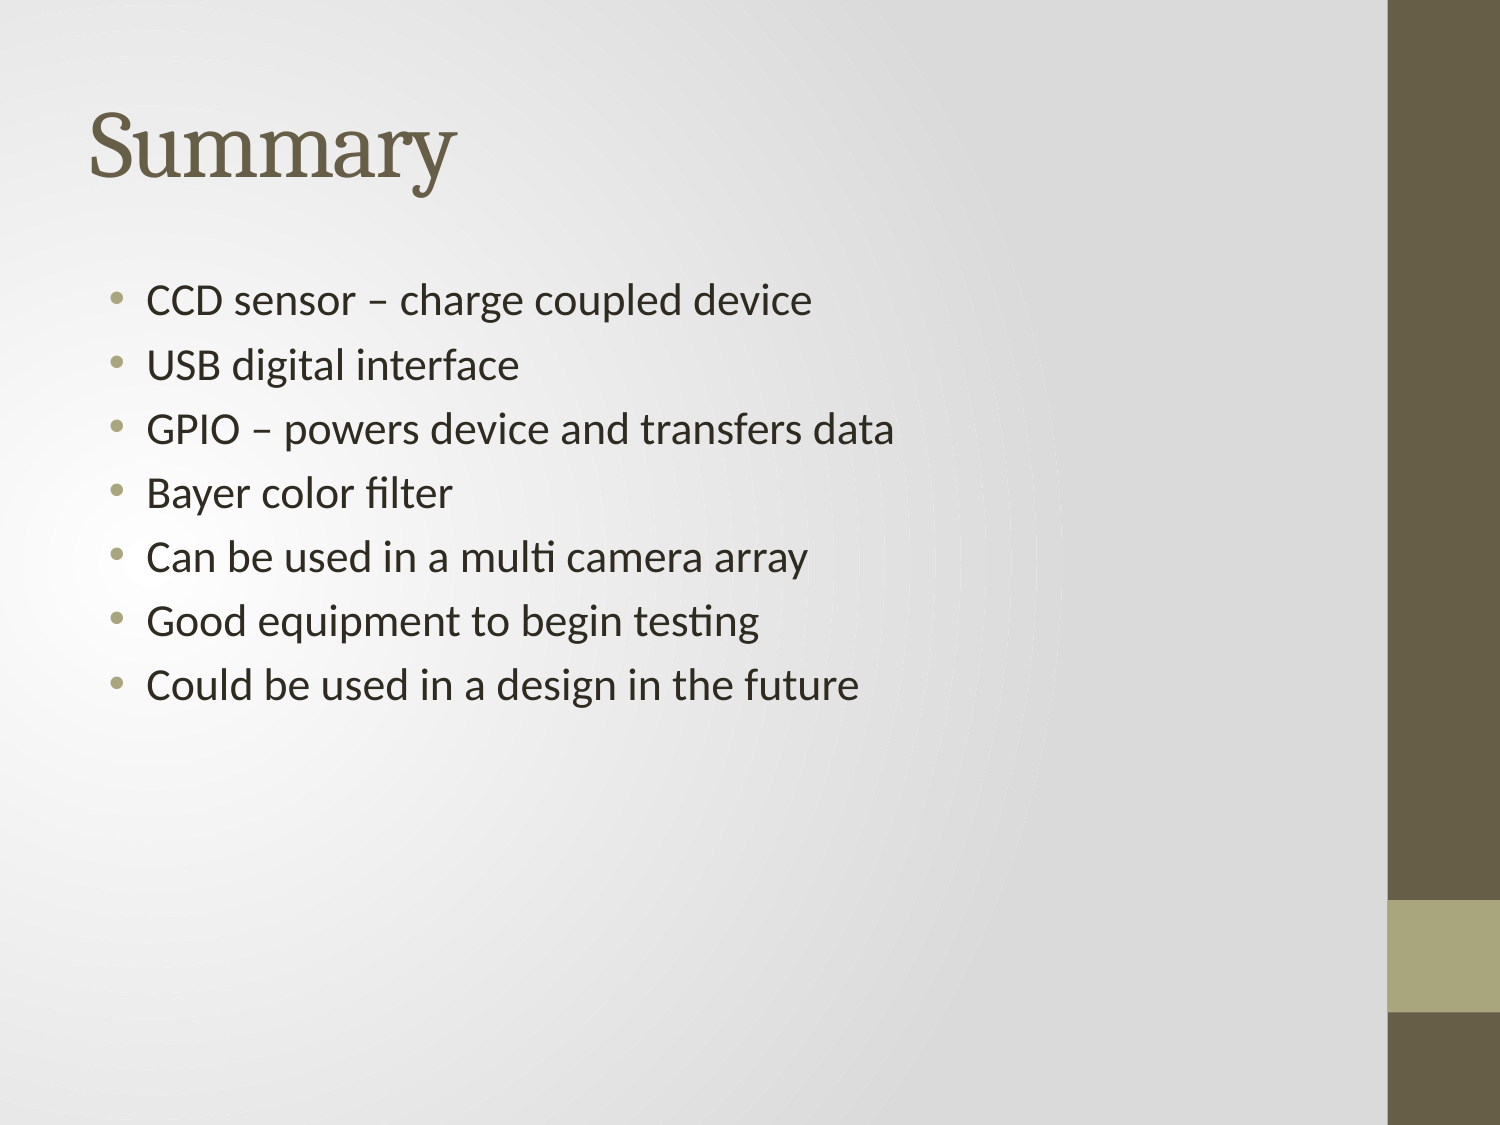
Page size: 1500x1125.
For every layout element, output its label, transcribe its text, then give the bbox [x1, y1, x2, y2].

list CCD sensor – charge coupled device USB digital interface GPIO – powers device and transfers data Bayer color filter Can be used in a multi camera array Good equipment to begin testing Could be used in a design in the future [75, 262, 1325, 1050]
title Summary [75, 45, 1325, 233]
